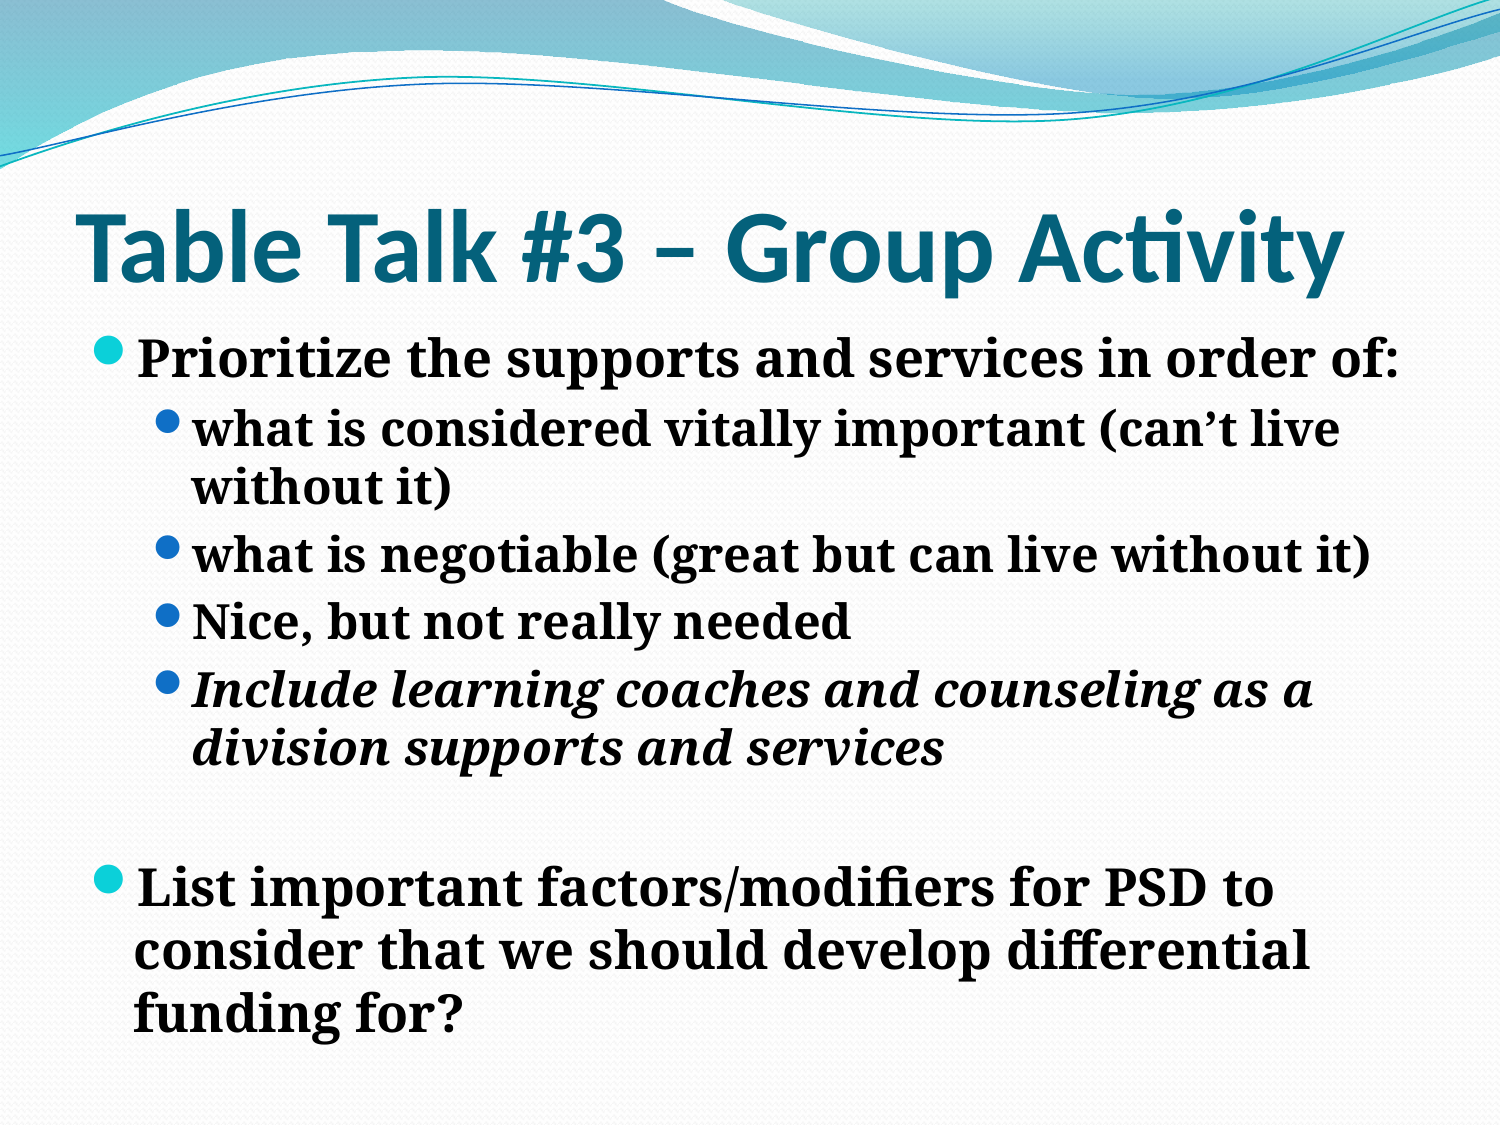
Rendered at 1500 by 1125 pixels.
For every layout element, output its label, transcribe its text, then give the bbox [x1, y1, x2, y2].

list Prioritize the supports and services in order of: what is considered vitally important (can’t live without it) what is negotiable (great but can live without it) Nice, but not really needed Include learning coaches and counseling as a division supports and services List important factors/modifiers for PSD to consider that we should develop differential funding for? [75, 317, 1425, 1094]
title Table Talk #3 – Group Activity [75, 115, 1425, 303]
